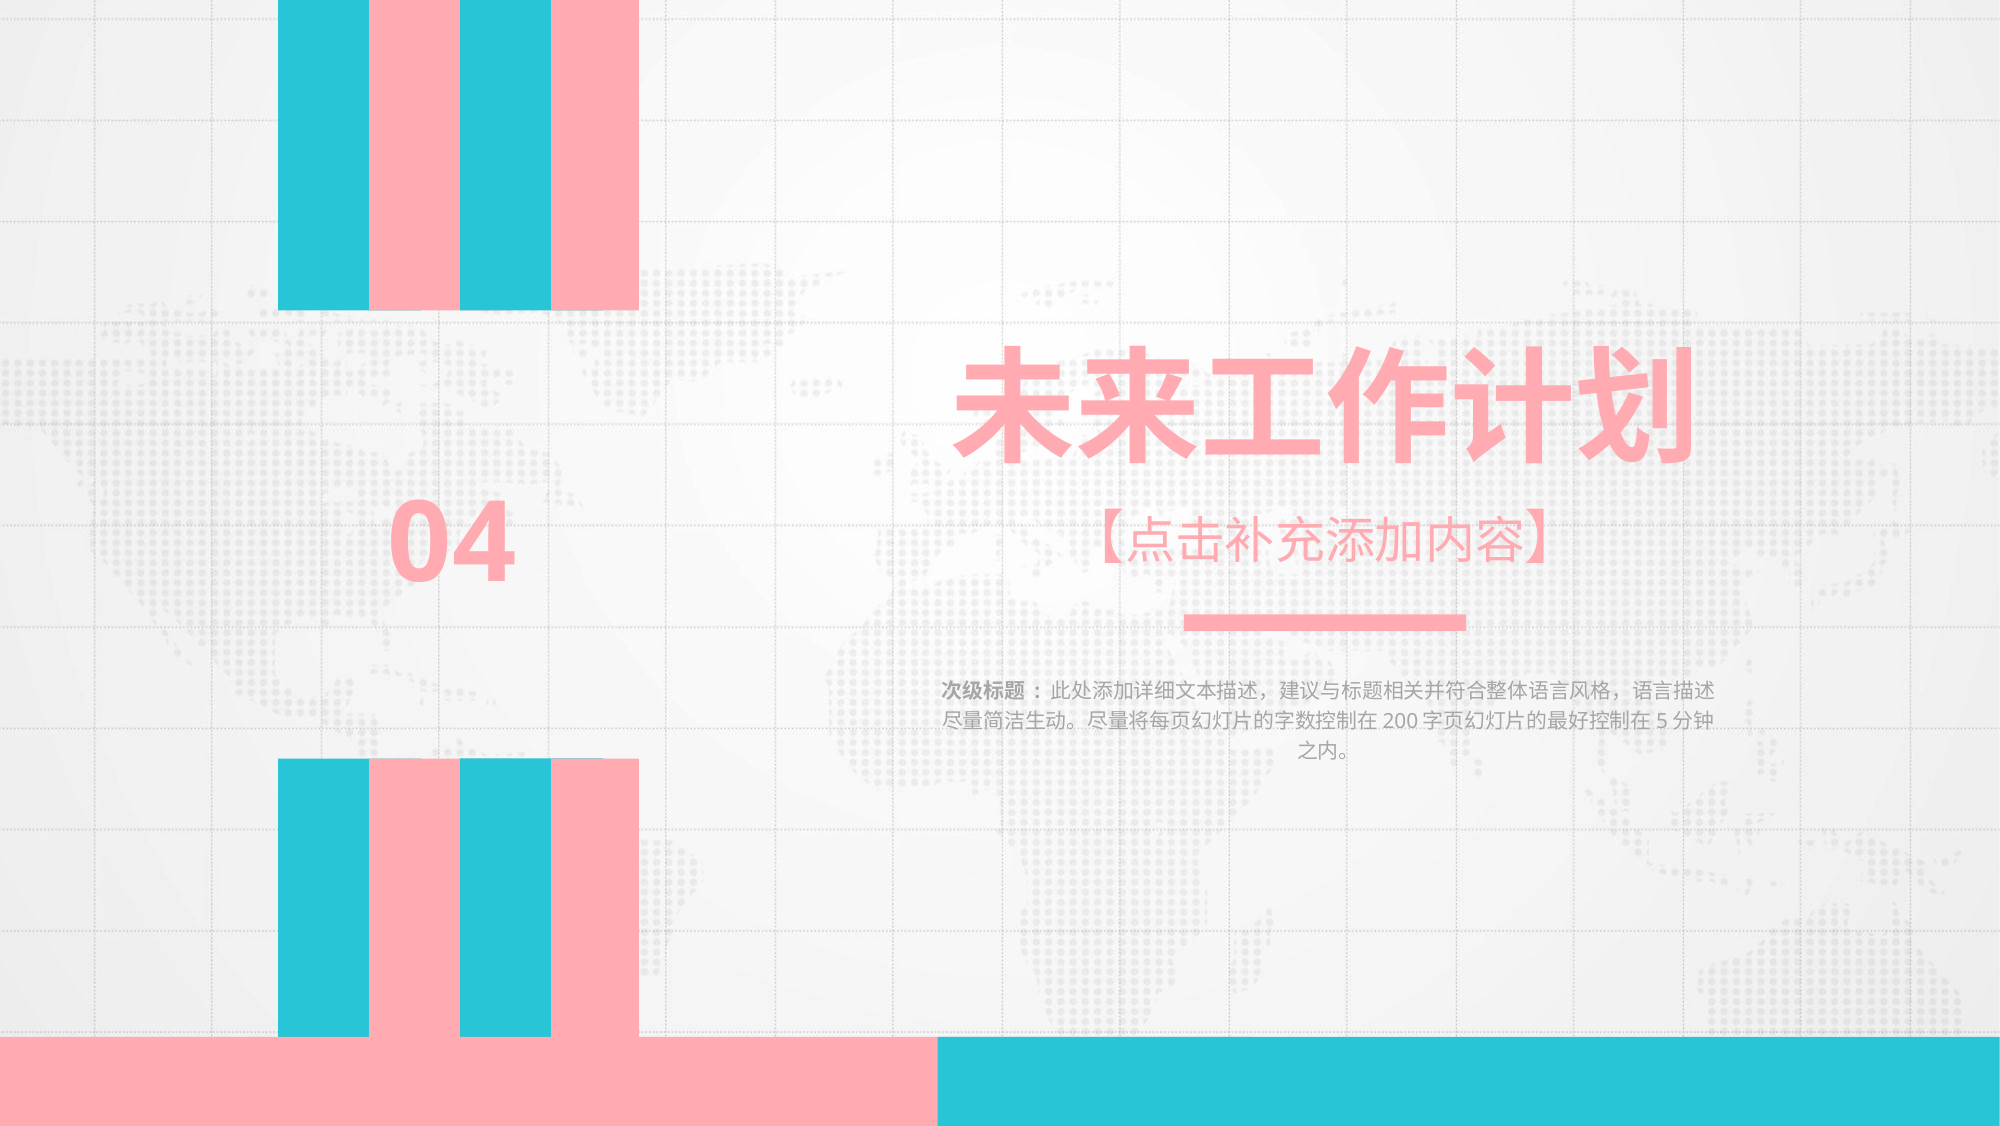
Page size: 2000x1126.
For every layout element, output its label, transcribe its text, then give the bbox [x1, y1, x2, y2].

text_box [278, 0, 640, 311]
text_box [278, 758, 640, 1069]
picture [0, 0, 2000, 1036]
text_box [937, 1036, 2000, 1126]
text_box 04 [332, 461, 572, 612]
text_box 【点击补充添加内容】 [1029, 493, 1621, 578]
text_box 次级标题 : 此处添加详细文本描述，建议与标题相关并符合整体语言风格，语言描述尽量简洁生动。尽量将每页幻灯片的字数控制在200字页幻灯片的最好控制在5分钟之内。 [922, 663, 1734, 773]
text_box [0, 1036, 937, 1126]
text_box 未来工作计划 [919, 319, 1731, 485]
text_box [1183, 613, 1467, 632]
